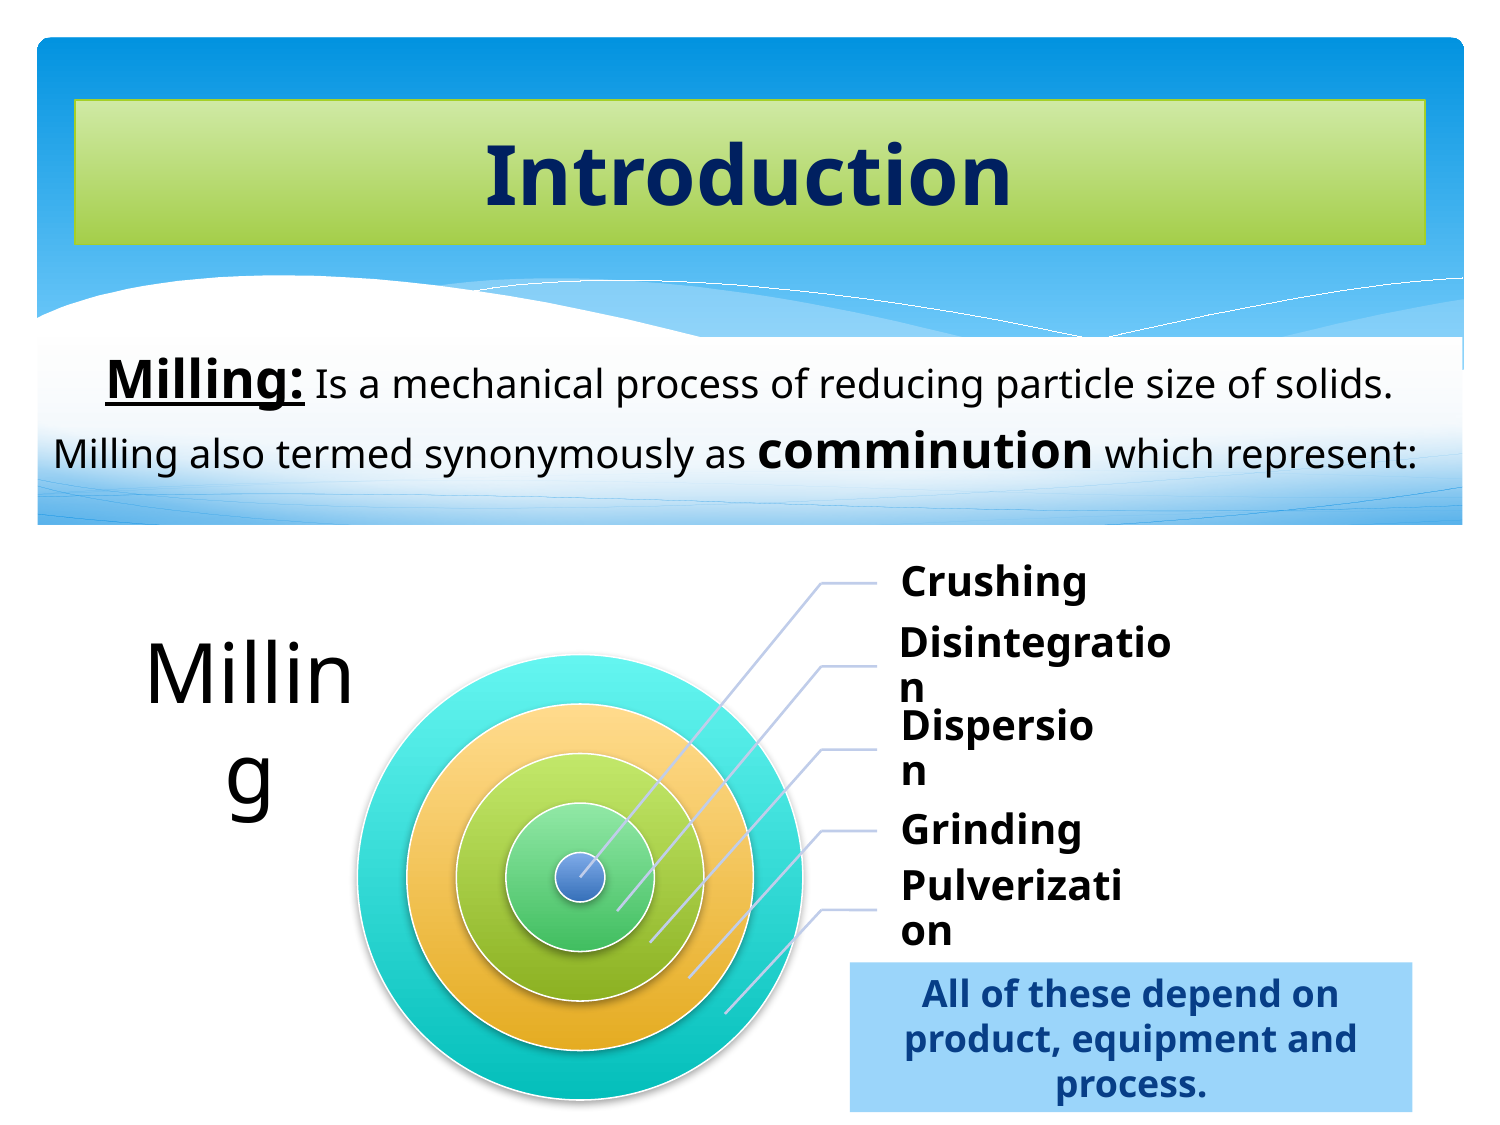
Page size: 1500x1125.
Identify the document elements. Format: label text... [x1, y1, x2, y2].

title Introduction [74, 99, 1426, 245]
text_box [37, 524, 1463, 1120]
list Milling: Is a mechanical process of reducing particle size of solids. Milling also termed synonymously as comminution which represent: [37, 337, 1463, 523]
